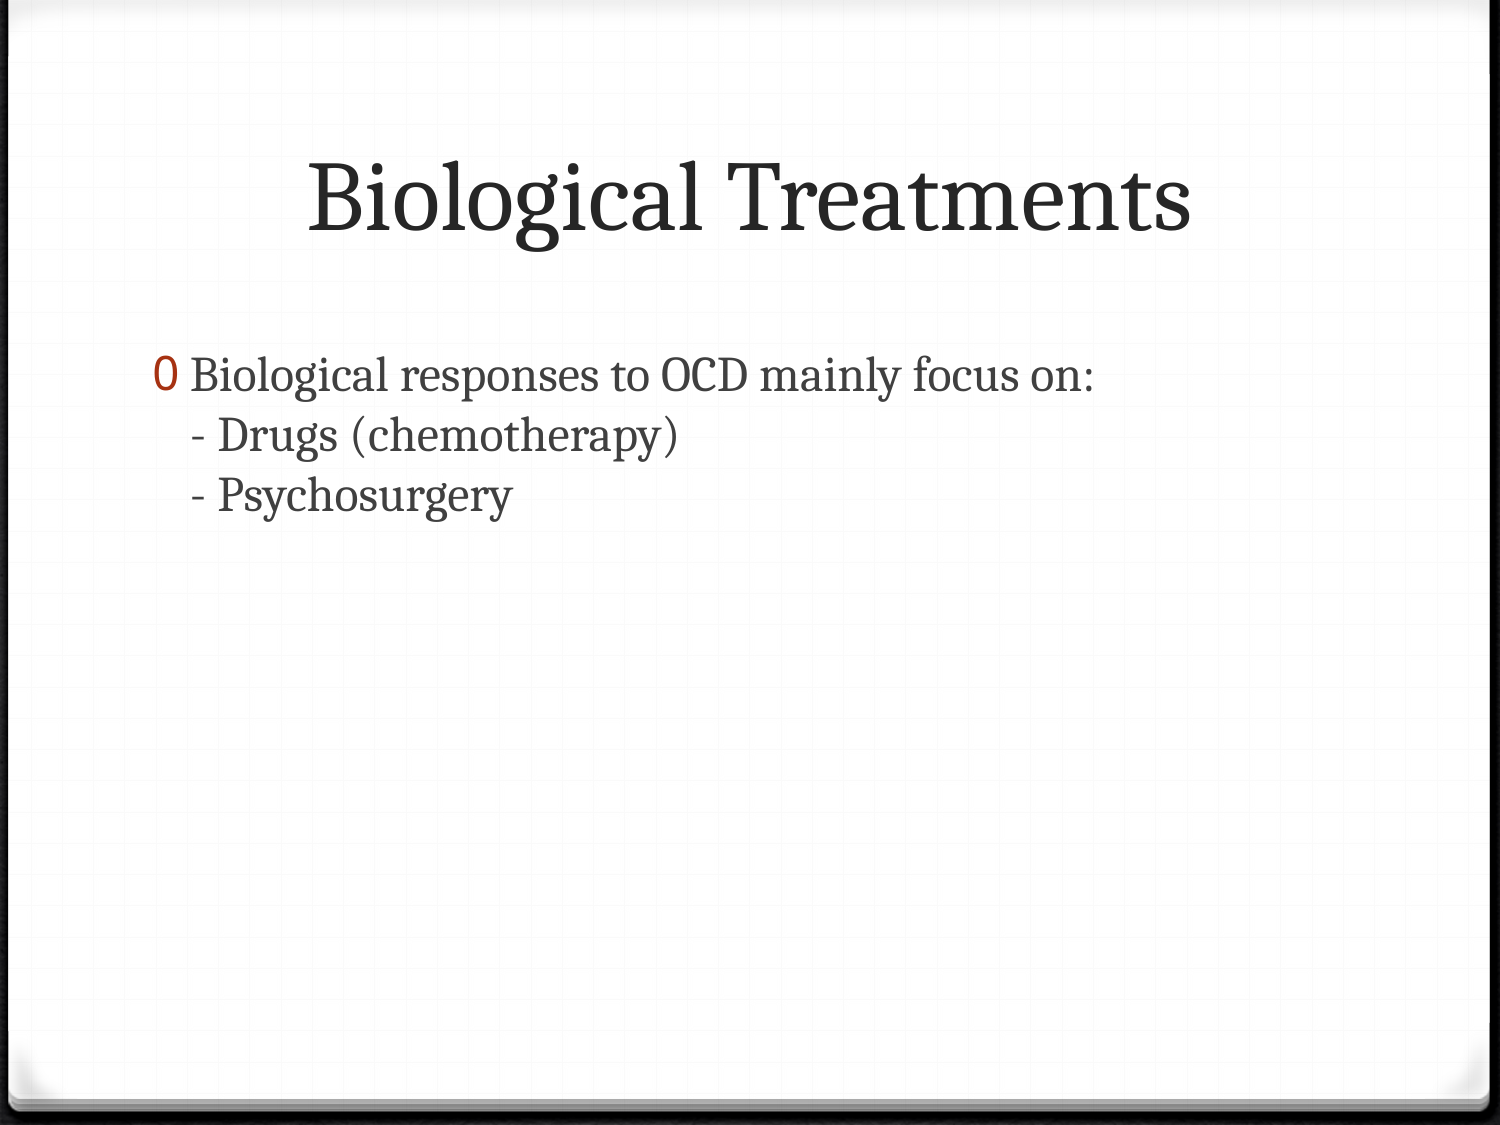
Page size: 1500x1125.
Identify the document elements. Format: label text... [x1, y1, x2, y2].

list Biological responses to OCD mainly focus on: - Drugs (chemotherapy) - Psychosurgery [137, 334, 1363, 983]
picture [0, 0, 1500, 1125]
title Biological Treatments [90, 71, 1410, 309]
